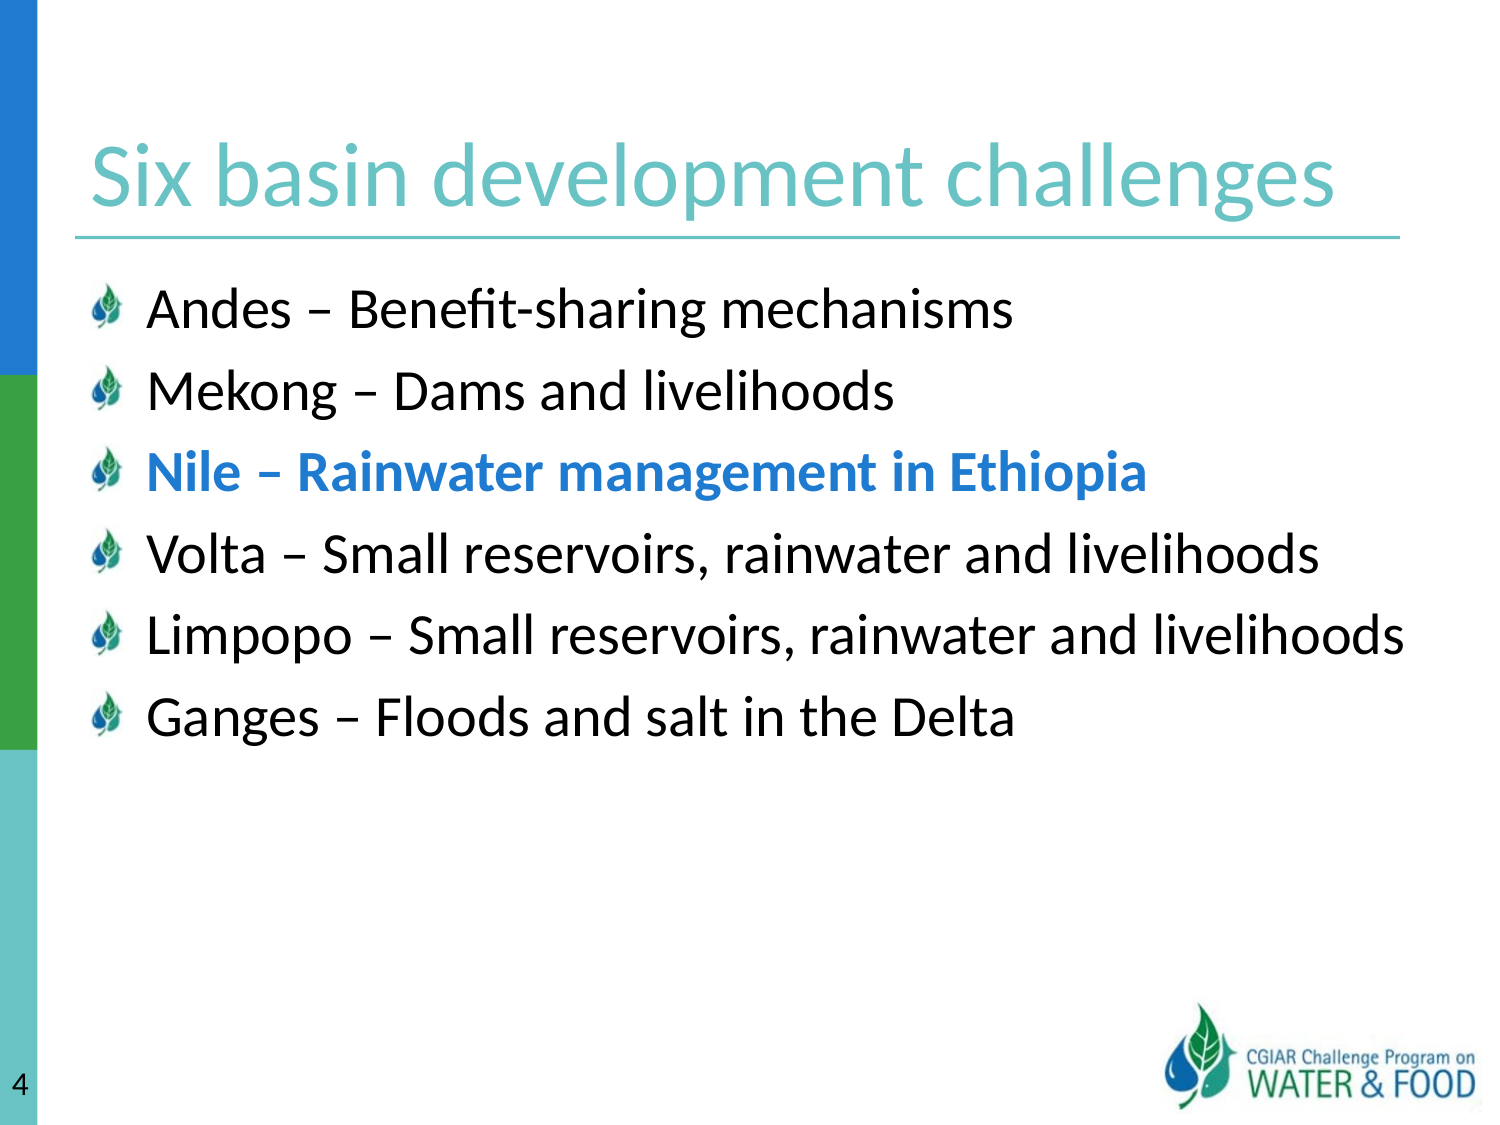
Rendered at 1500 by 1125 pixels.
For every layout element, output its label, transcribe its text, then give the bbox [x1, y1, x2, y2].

picture [90, 688, 123, 738]
picture [90, 280, 123, 330]
title Six basin development challenges [74, 45, 1426, 233]
list Andes – Benefit-sharing mechanisms Mekong – Dams and livelihoods Nile – Rainwater management in Ethiopia Volta – Small reservoirs, rainwater and livelihoods Limpopo – Small reservoirs, rainwater and livelihoods Ganges – Floods and salt in the Delta [74, 262, 1500, 1006]
picture [90, 525, 123, 575]
picture [90, 362, 123, 412]
picture [90, 607, 123, 657]
slide_number 4 [0, 1054, 54, 1125]
picture [1160, 1006, 1483, 1114]
picture [90, 443, 123, 493]
